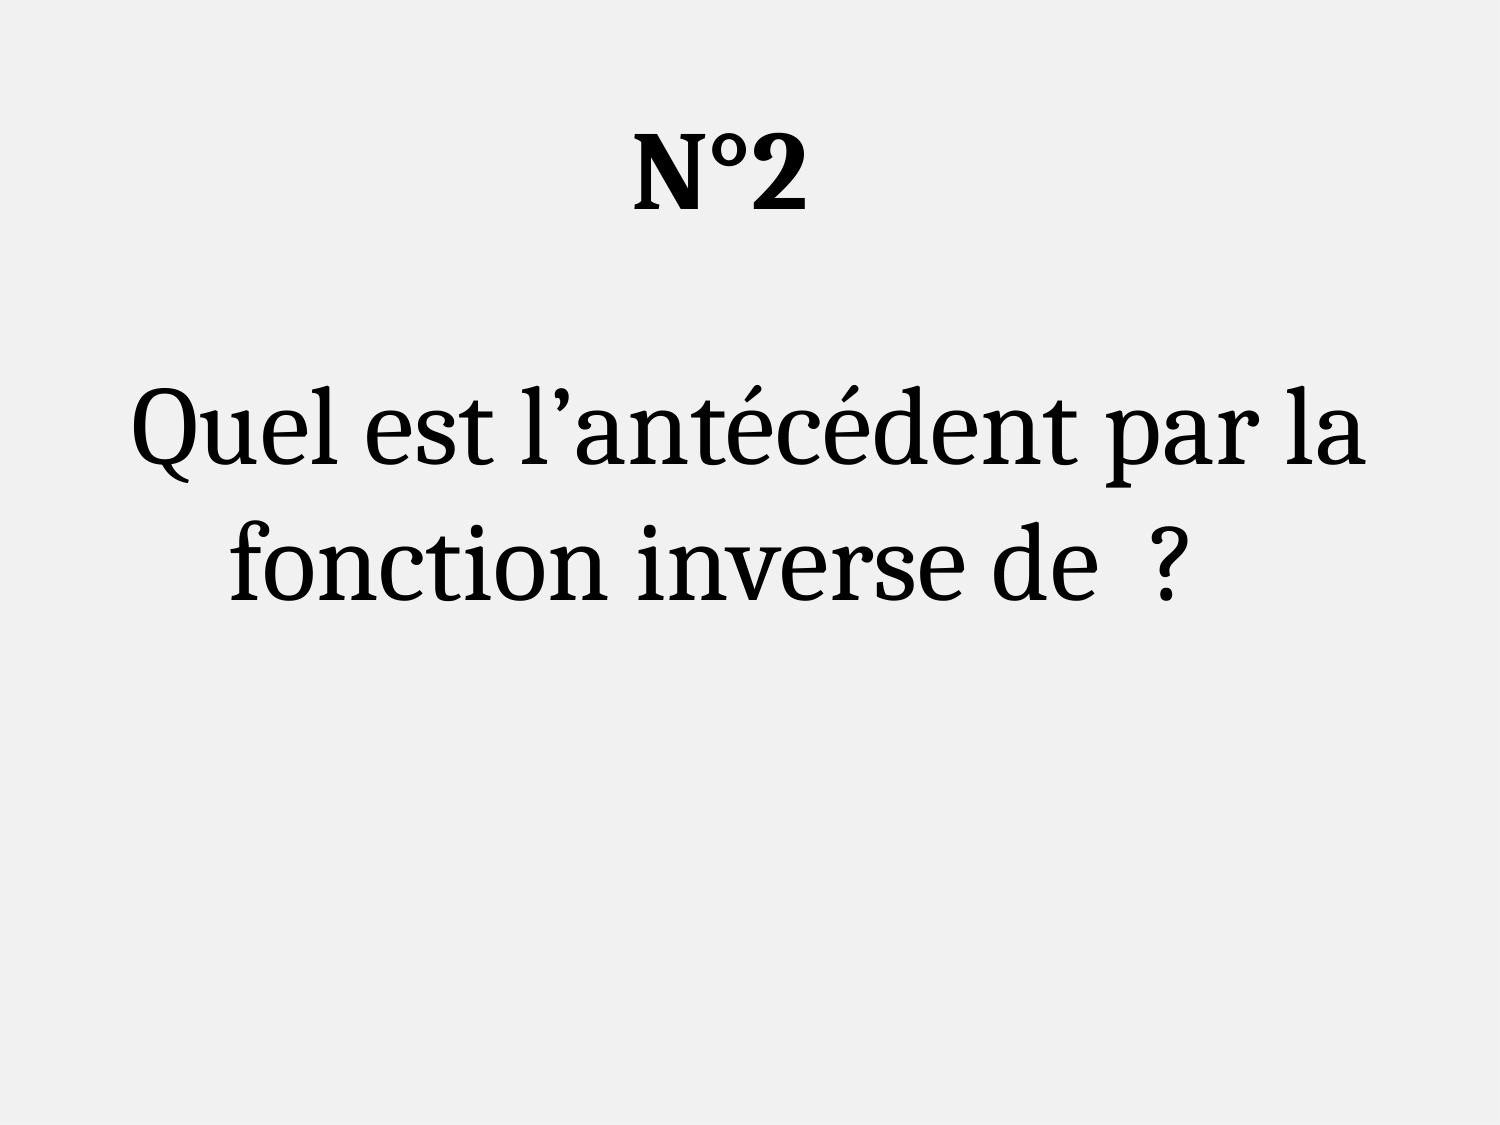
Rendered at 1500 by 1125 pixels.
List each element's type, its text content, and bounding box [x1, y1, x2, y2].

text_box N°2 [616, 89, 824, 240]
